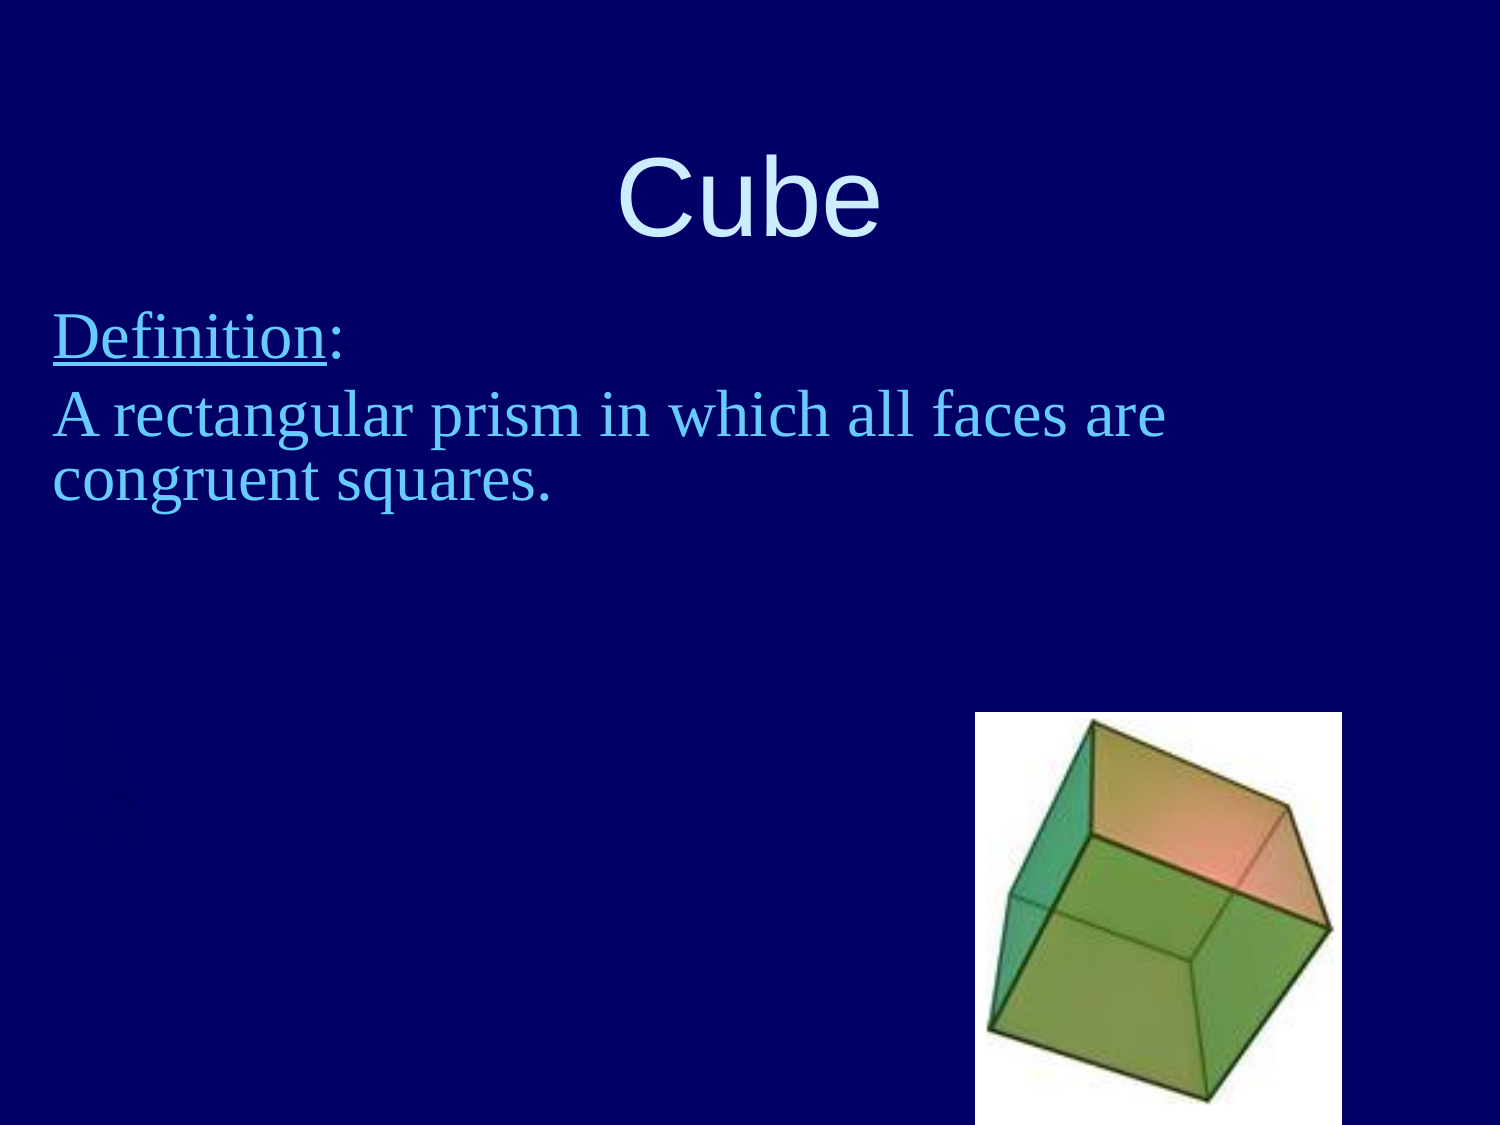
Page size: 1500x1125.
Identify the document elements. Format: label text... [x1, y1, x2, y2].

title Cube [112, 24, 1388, 267]
picture [974, 712, 1342, 1125]
subtitle Definition: A rectangular prism in which all faces are congruent squares. [37, 299, 1413, 588]
